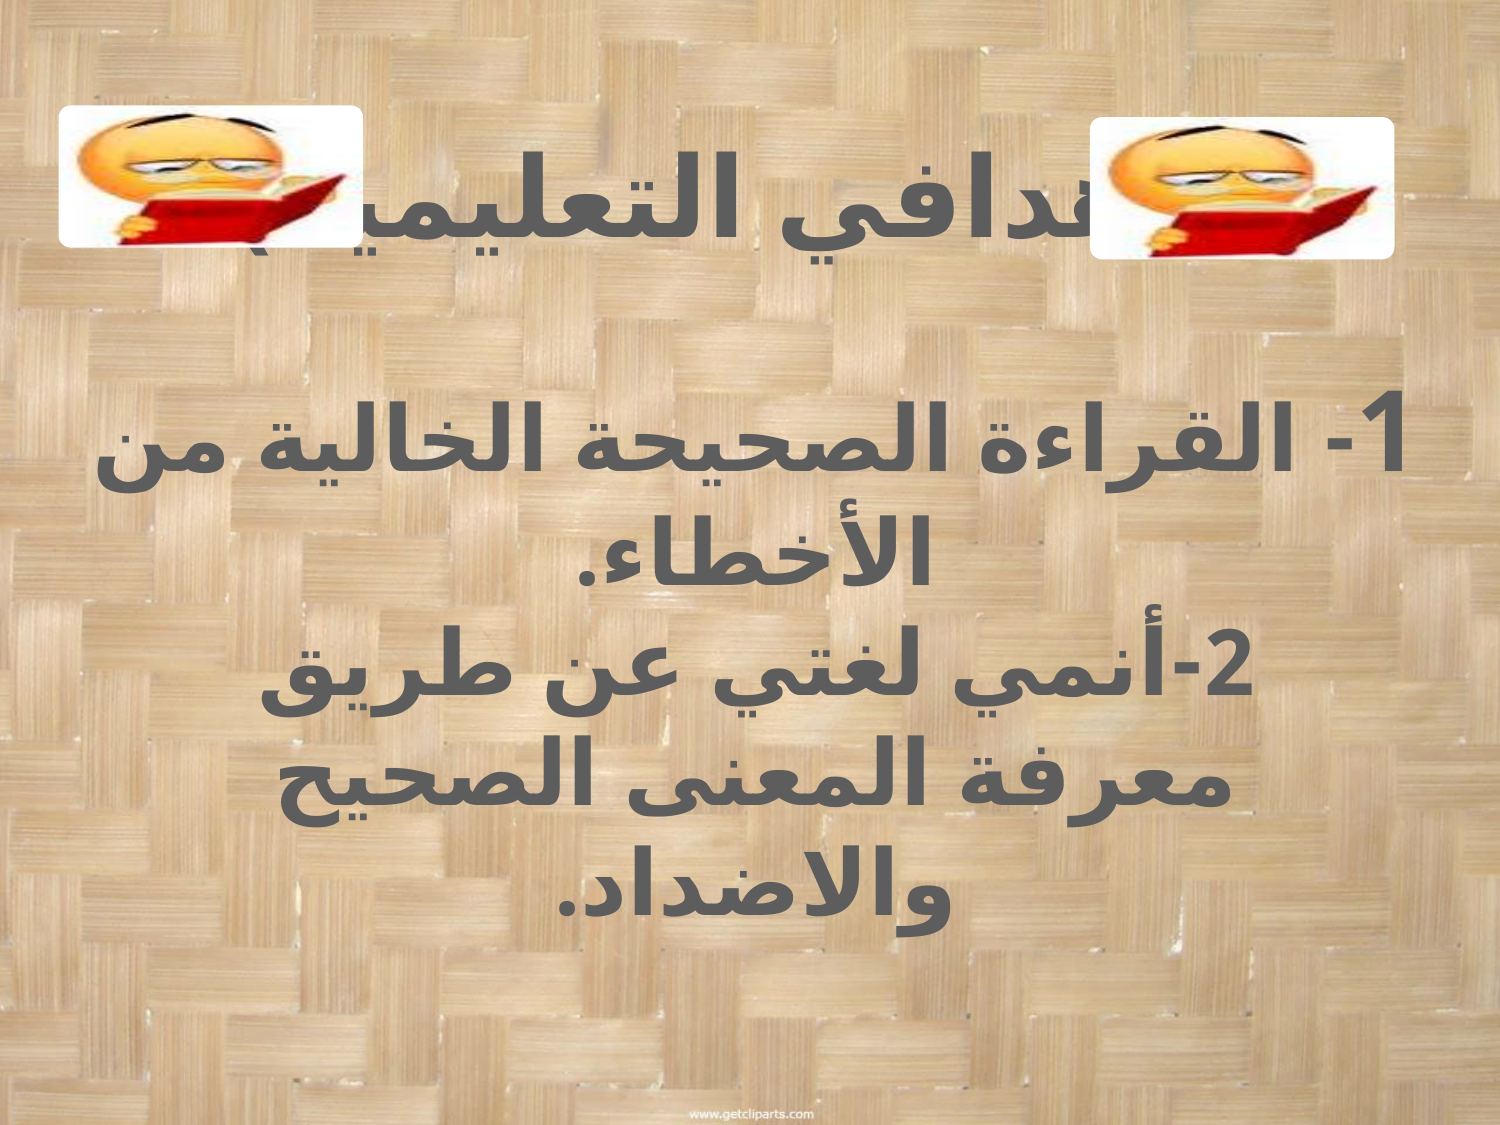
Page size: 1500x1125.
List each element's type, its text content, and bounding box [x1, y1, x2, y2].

picture [1089, 116, 1395, 260]
picture [58, 105, 364, 248]
text_box 1- القراءة الصحيحة الخالية من الأخطاء. 2-أنمي لغتي عن طريق معرفة المعنى الصحيح والاضداد. [46, 351, 1465, 1122]
text_box (أهدافي التعليمية) [216, 117, 1089, 268]
